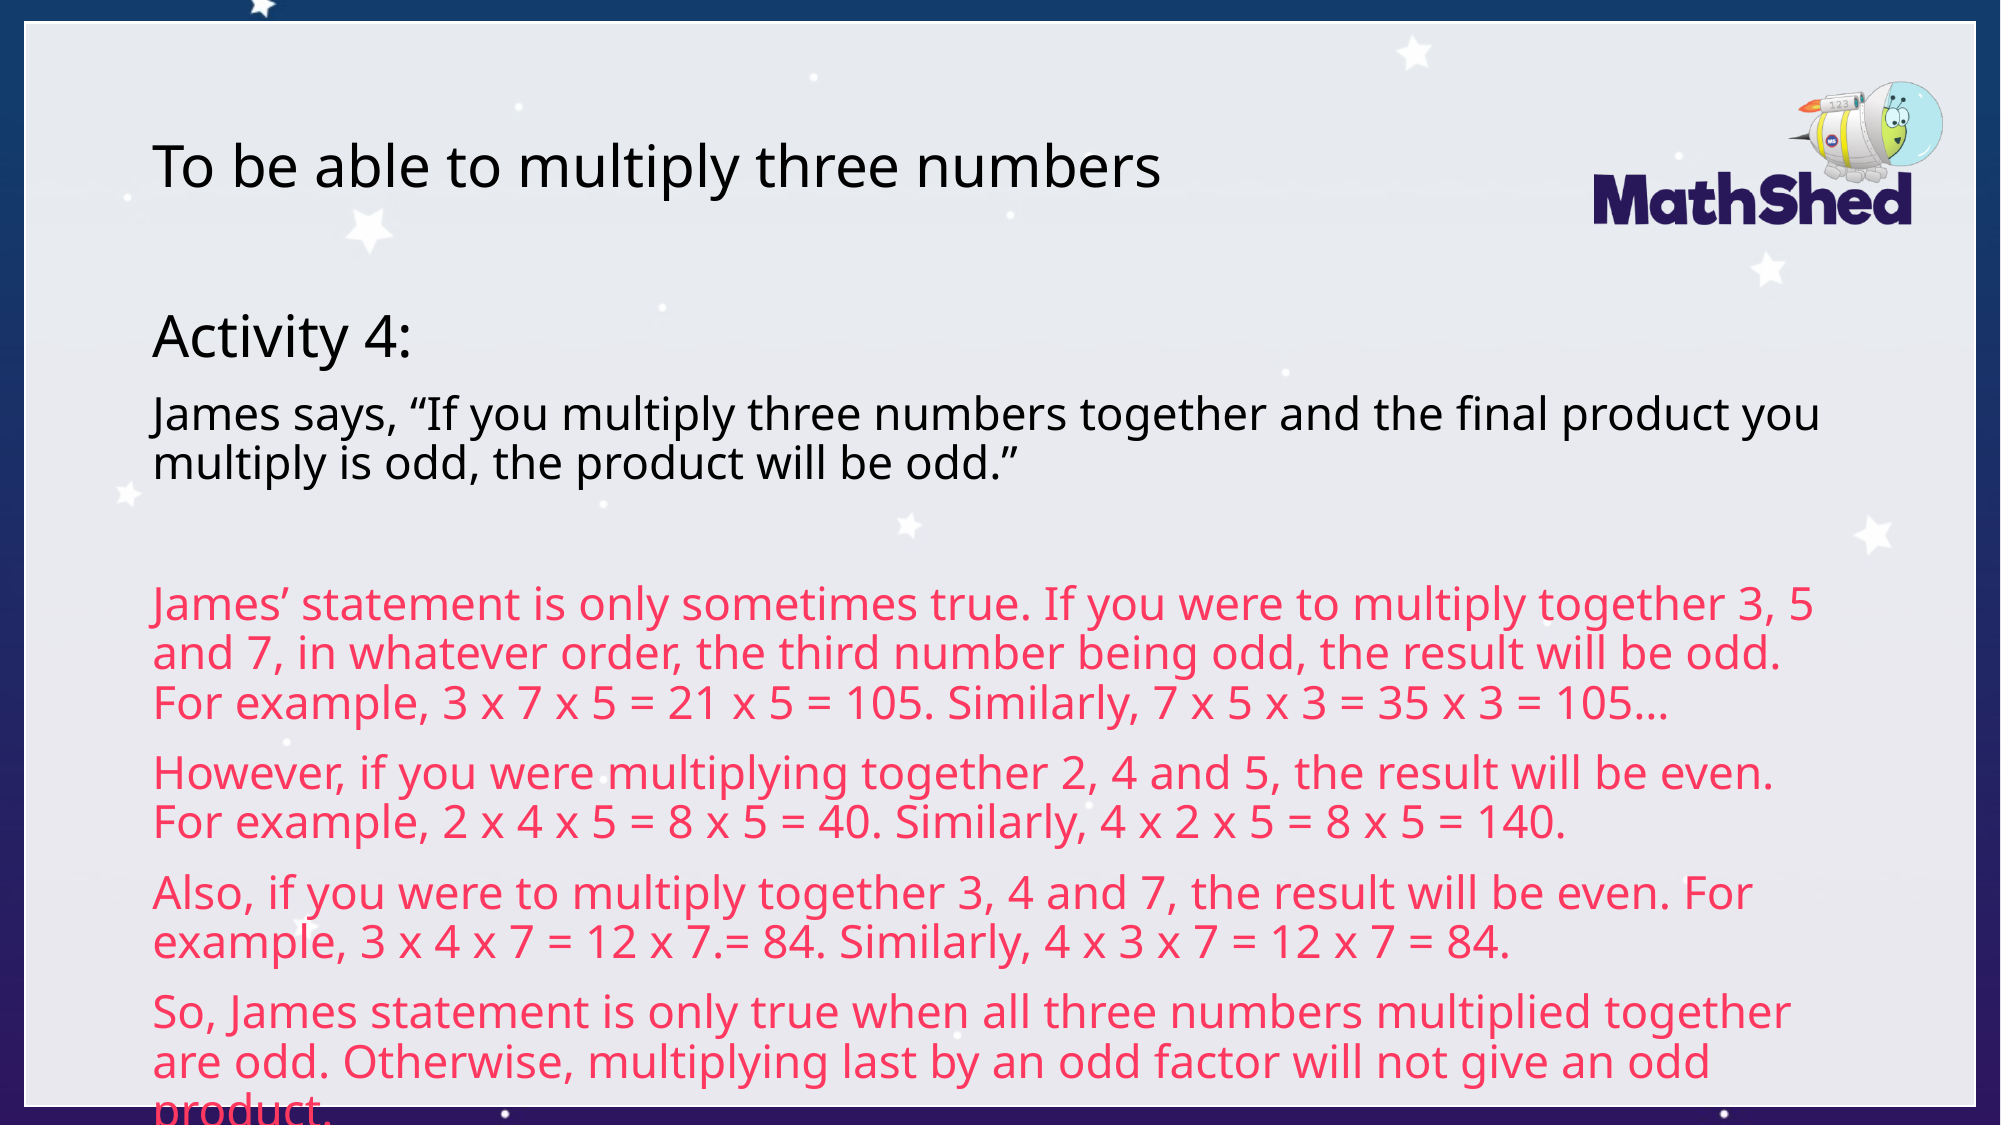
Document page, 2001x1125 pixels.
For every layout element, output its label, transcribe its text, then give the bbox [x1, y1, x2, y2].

title To be able to multiply three numbers [137, 59, 1578, 278]
list Activity 4: James says, “If you multiply three numbers together and the final product you multiply is odd, the product will be odd.” James’ statement is only sometimes true. If you were to multiply together 3, 5 and 7, in whatever order, the third number being odd, the result will be odd. For example, 3 x 7 x 5 = 21 x 5 = 105. Similarly, 7 x 5 x 3 = 35 x 3 = 105… However, if you were multiplying together 2, 4 and 5, the result will be even. For example, 2 x 4 x 5 = 8 x 5 = 40. Similarly, 4 x 2 x 5 = 8 x 5 = 140. Also, if you were to multiply together 3, 4 and 7, the result will be even. For example, 3 x 4 x 7 = 12 x 7.= 84. Similarly, 4 x 3 x 7 = 12 x 7 = 84. So, James statement is only true when all three numbers multiplied together are odd. Otherwise, multiplying last by an odd factor will not give an odd product. [137, 299, 1863, 1014]
picture [0, 0, 2001, 1125]
